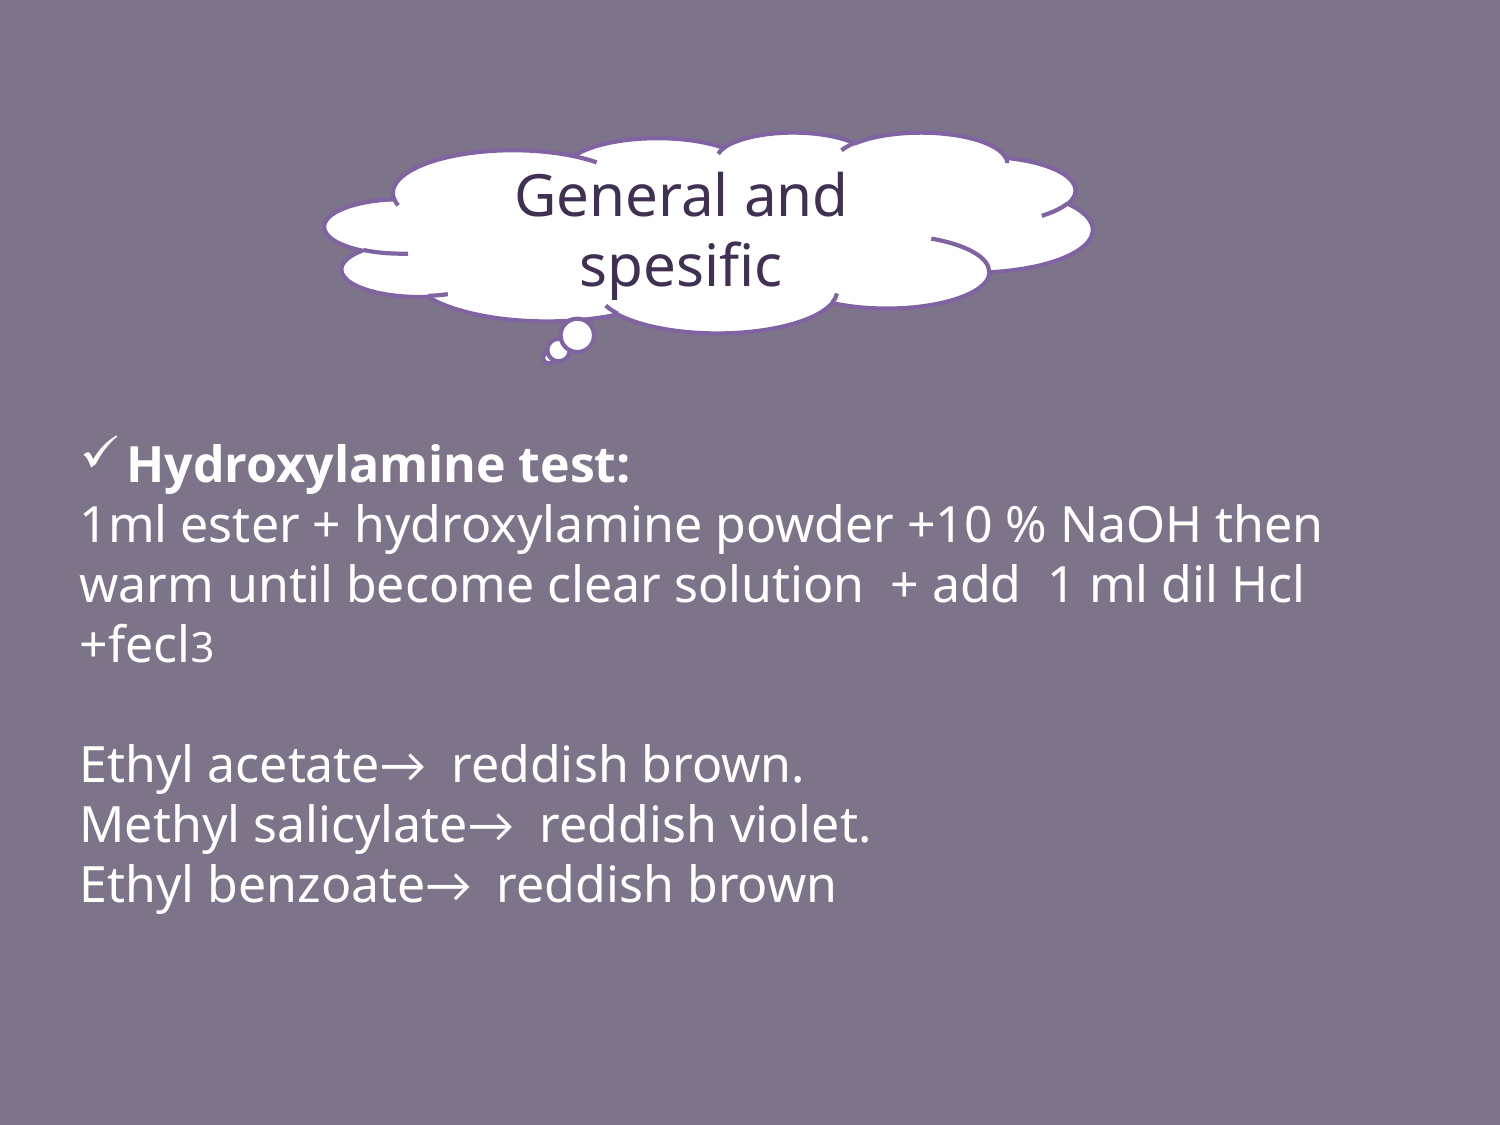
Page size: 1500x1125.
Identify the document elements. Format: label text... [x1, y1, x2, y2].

text_box Hydroxylamine test: 1ml ester + hydroxylamine powder +10 % NaOH then warm until become clear solution + add 1 ml dil Hcl +fecl3 Ethyl acetate→ reddish brown. Methyl salicylate→ reddish violet. Ethyl benzoate→ reddish brown [64, 425, 1400, 921]
text_box General and spesific [322, 130, 1095, 366]
